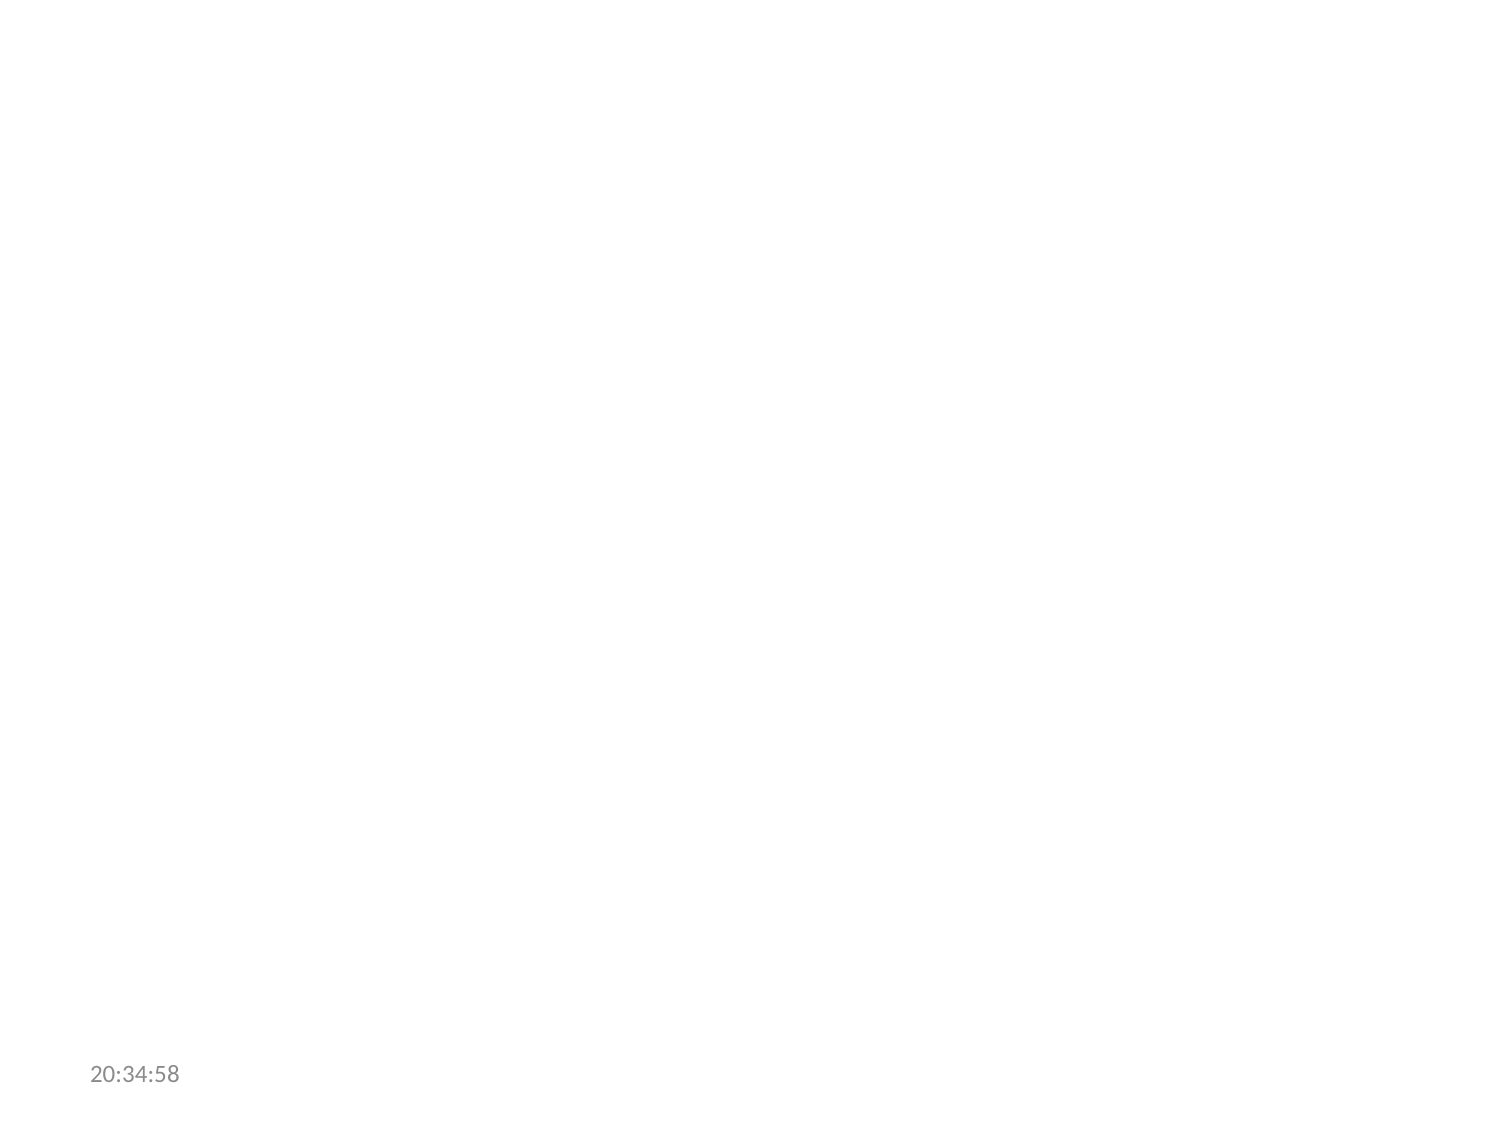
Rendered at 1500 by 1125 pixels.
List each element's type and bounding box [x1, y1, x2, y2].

slide_number [75, 1042, 425, 1103]
